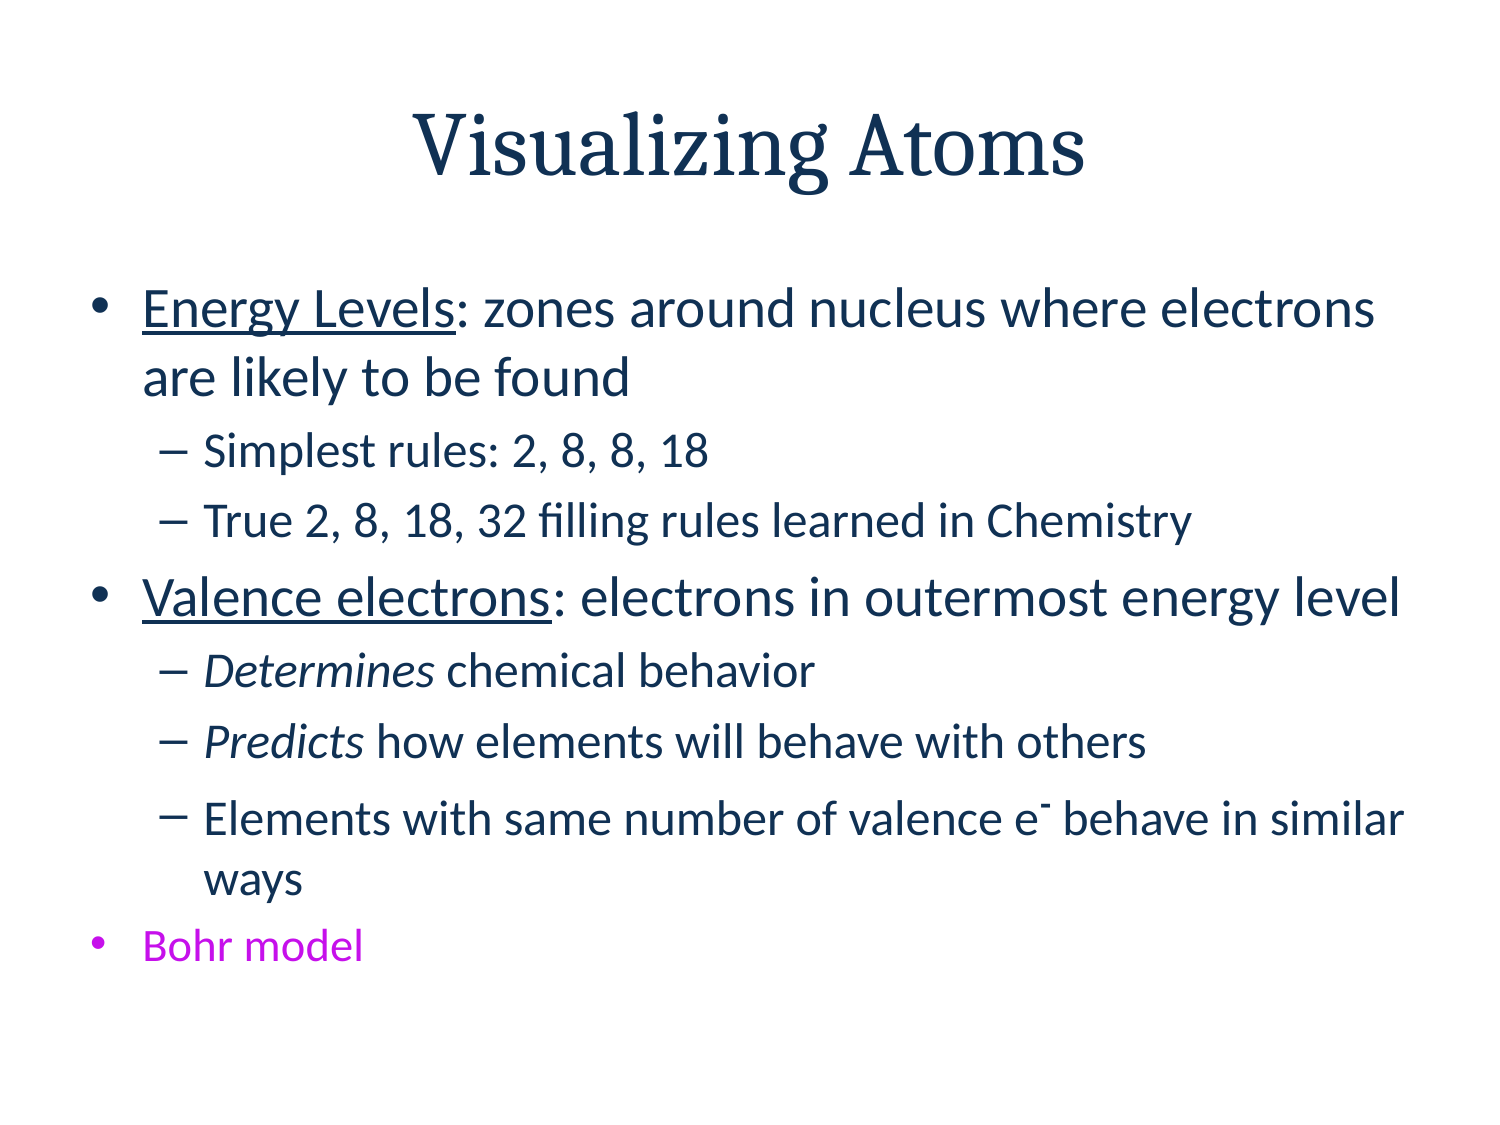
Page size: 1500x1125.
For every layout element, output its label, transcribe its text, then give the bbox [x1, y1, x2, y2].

title Visualizing Atoms [75, 45, 1425, 233]
list Energy Levels: zones around nucleus where electrons are likely to be found Simplest rules: 2, 8, 8, 18 True 2, 8, 18, 32 filling rules learned in Chemistry Valence electrons: electrons in outermost energy level Determines chemical behavior Predicts how elements will behave with others Elements with same number of valence e- behave in similar ways Bohr model [75, 262, 1425, 1005]
